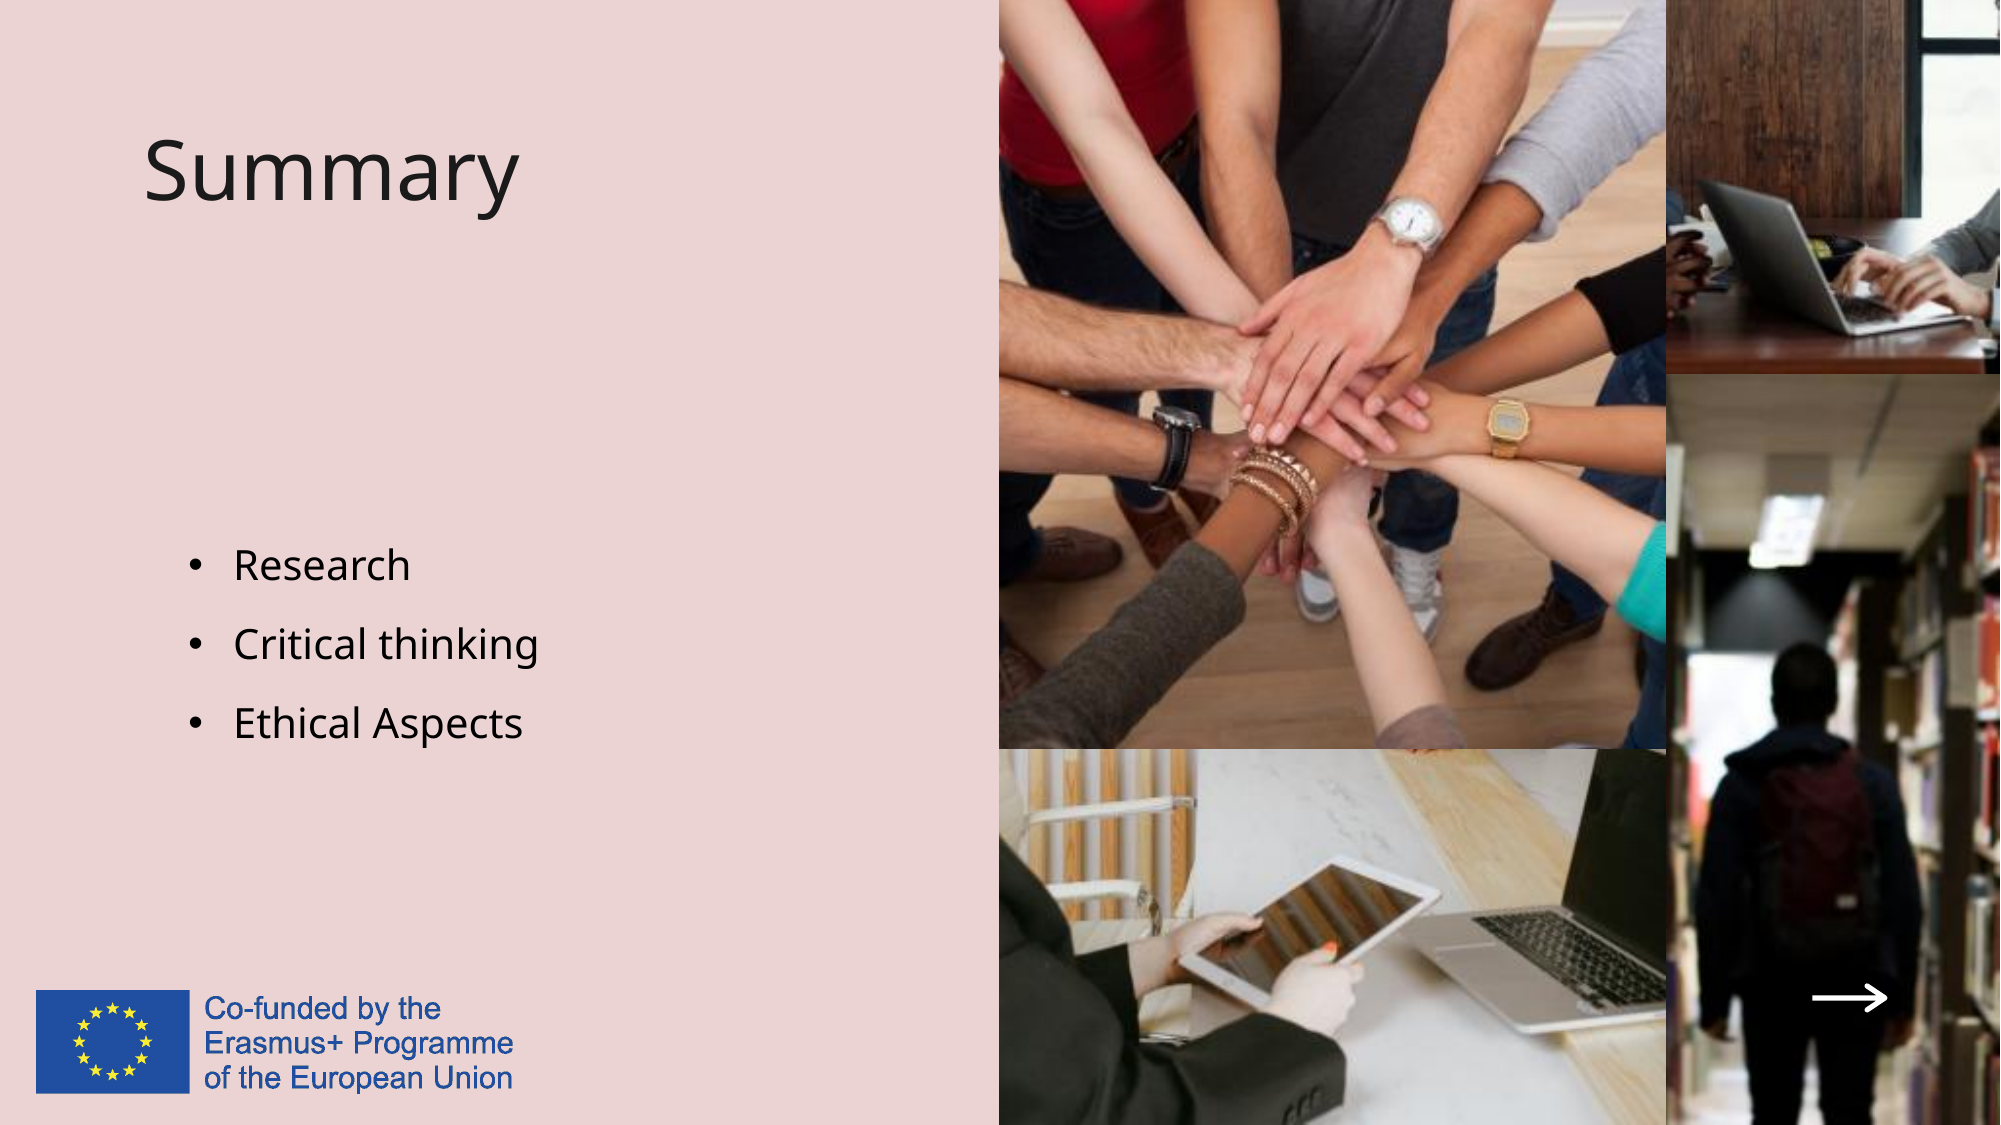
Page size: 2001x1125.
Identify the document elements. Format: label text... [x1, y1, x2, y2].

text_box Summary [143, 168, 539, 218]
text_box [999, 0, 2000, 1125]
text_box Research Critical thinking Ethical Aspects [143, 509, 821, 748]
picture [36, 990, 513, 1094]
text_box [1812, 983, 1888, 1013]
